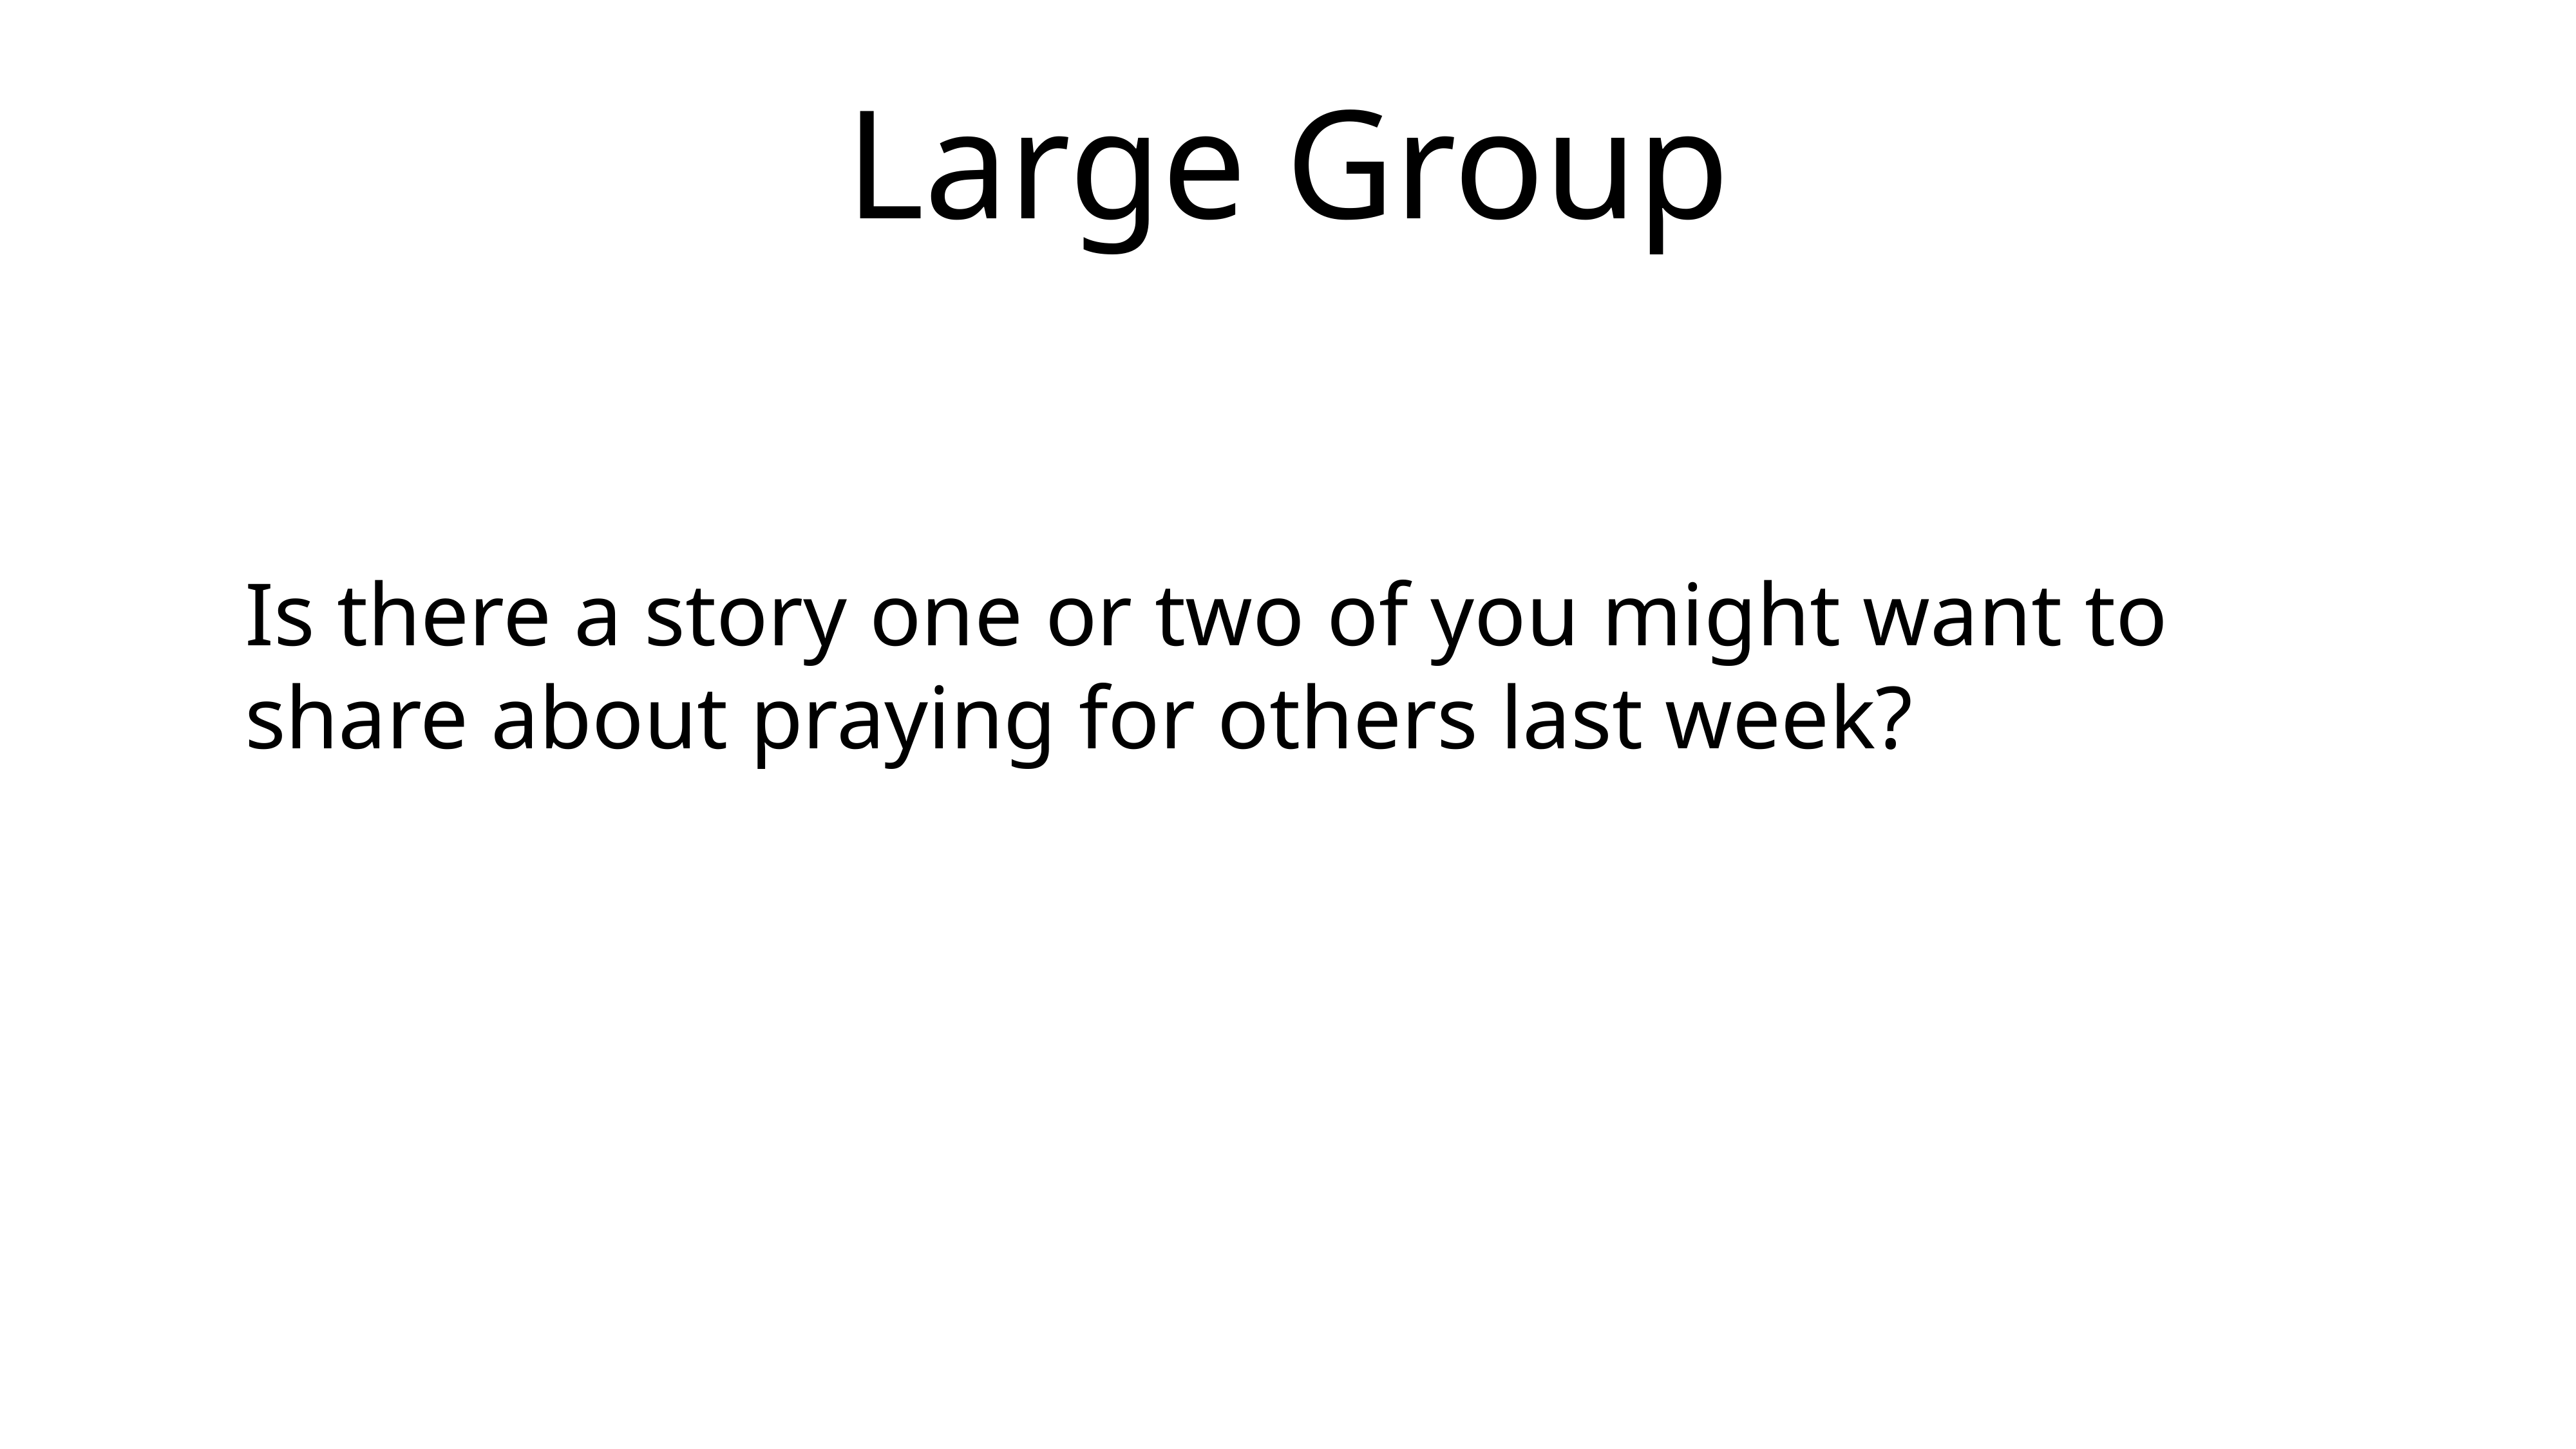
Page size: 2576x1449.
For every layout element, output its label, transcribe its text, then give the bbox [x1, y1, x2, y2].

title Large Group [178, 37, 2398, 279]
list Is there a story one or two of you might want to share about praying for others last week? [149, 337, 2370, 989]
